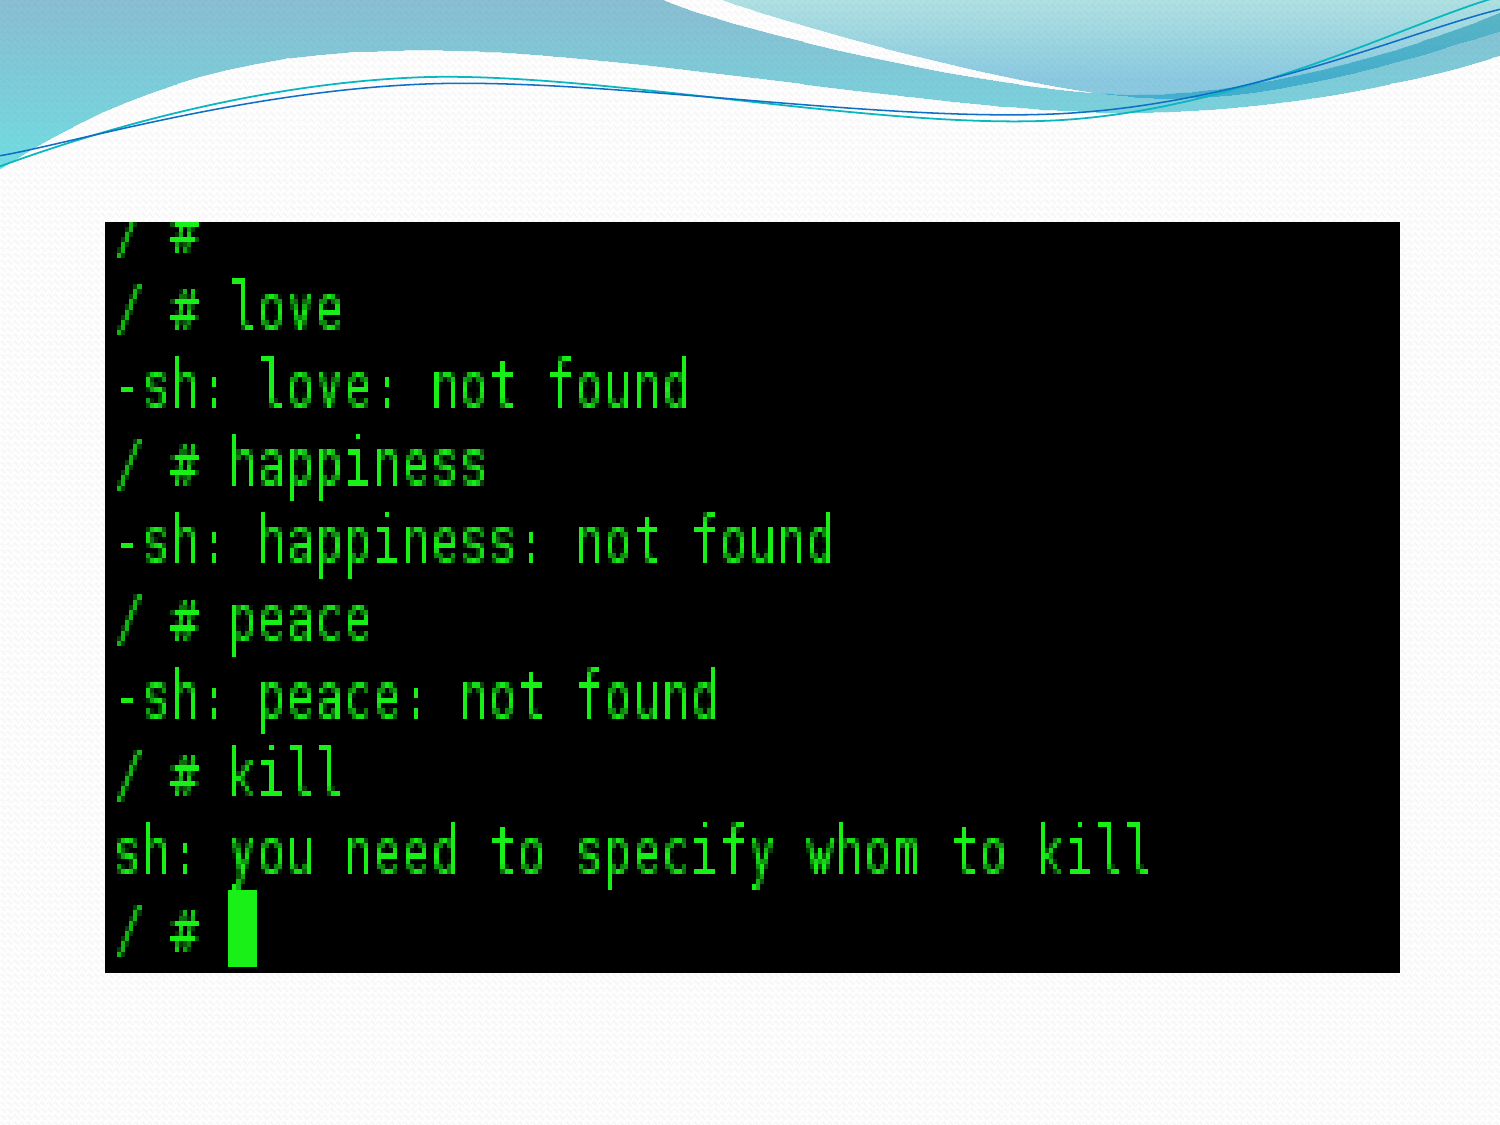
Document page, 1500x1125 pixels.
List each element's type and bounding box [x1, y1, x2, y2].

picture [105, 222, 1400, 973]
